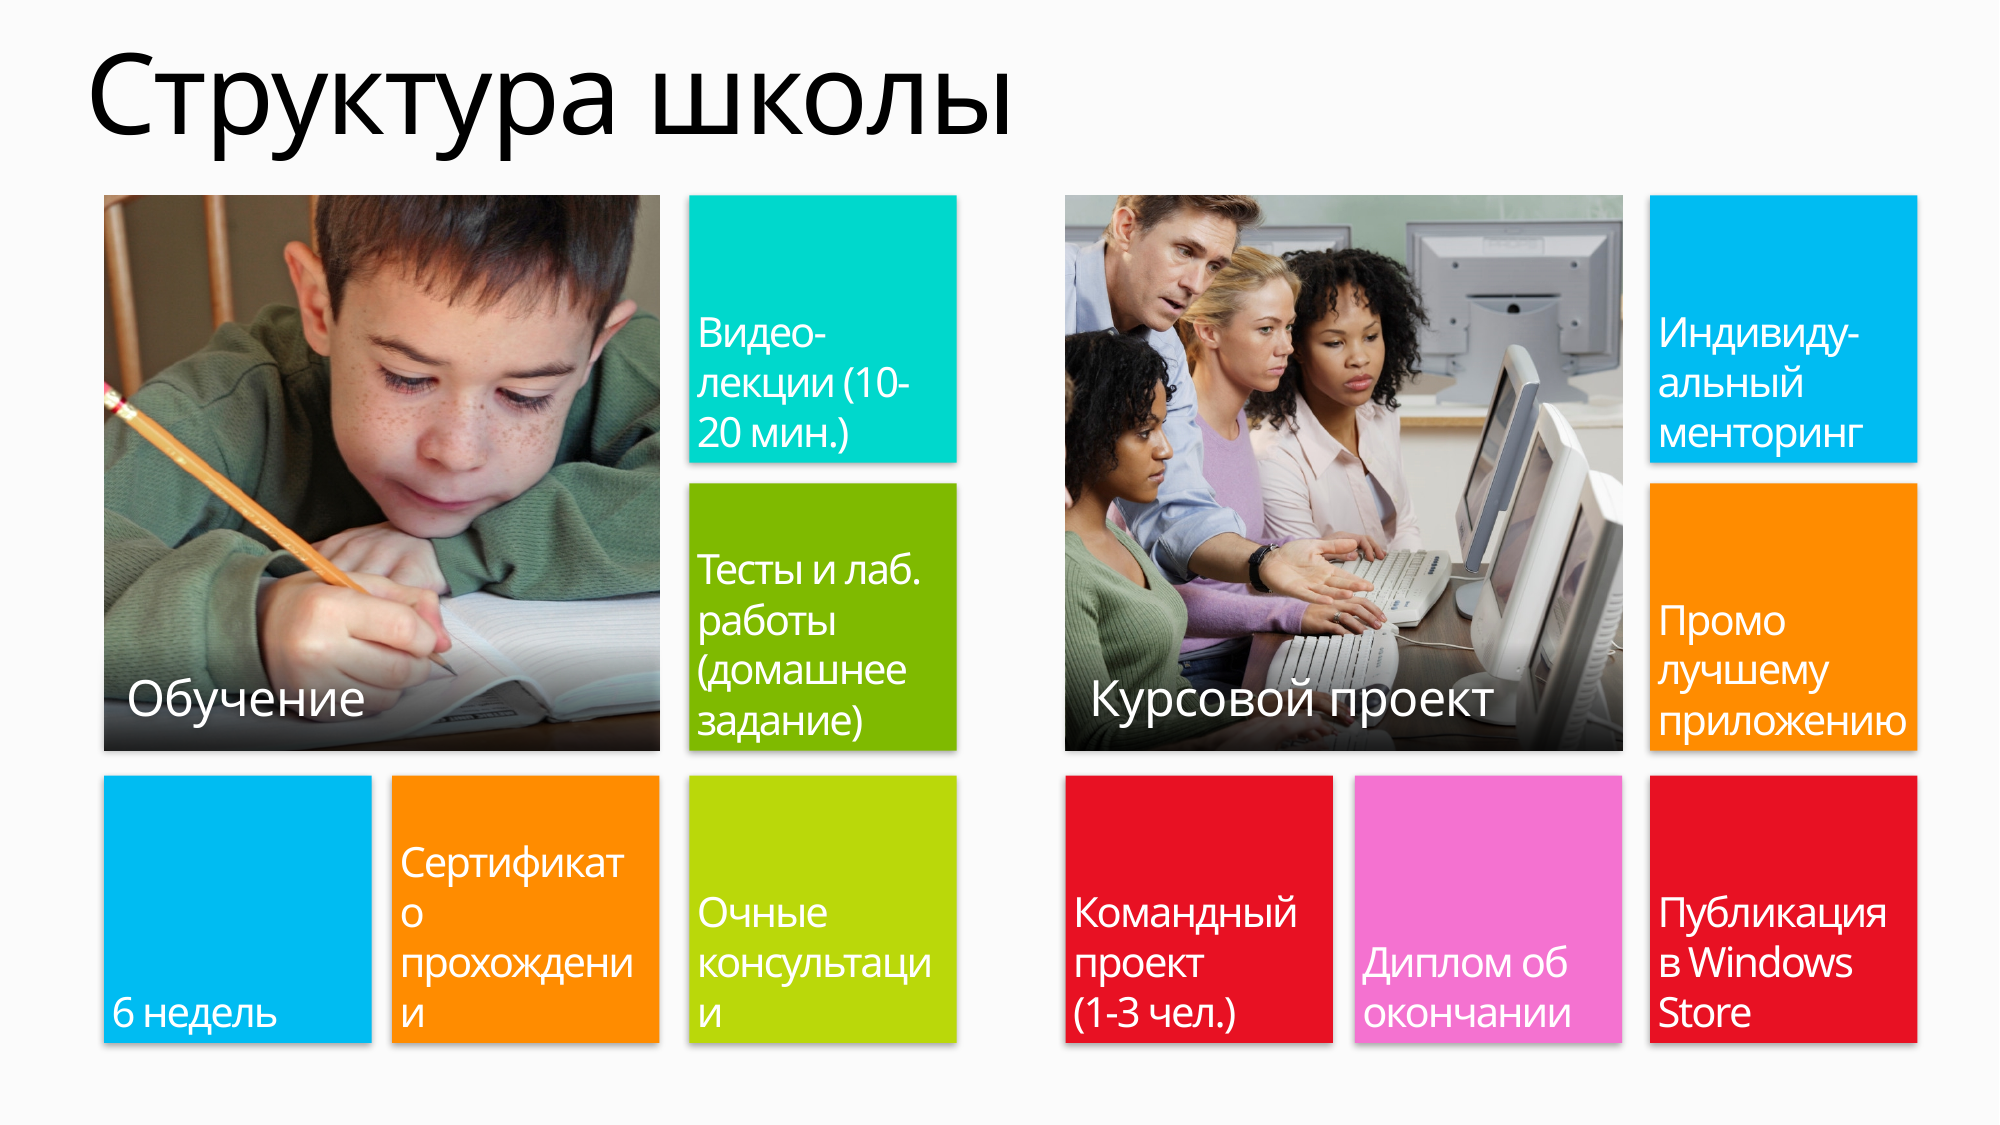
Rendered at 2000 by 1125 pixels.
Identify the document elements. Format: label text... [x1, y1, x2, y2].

text_box Сертификат о прохождении [391, 775, 660, 1044]
title Структура школы [85, 37, 1914, 161]
text_box Видео-лекции (10-20 мин.) [689, 195, 957, 463]
text_box Тесты и лаб. работы (домашнее задание) [689, 483, 957, 751]
text_box 6 недель [103, 775, 372, 1044]
text_box Диплом об окончании [1354, 775, 1623, 1044]
text_box Командный проект (1-3 чел.) [1065, 775, 1334, 1044]
text_box Очные консультации [689, 775, 957, 1044]
picture [103, 195, 660, 751]
text_box Промо лучшему приложению [1649, 483, 1918, 751]
text_box Публикация в Windows Store [1649, 775, 1918, 1044]
picture [1065, 195, 1623, 751]
text_box Индивиду-альный менторинг [1649, 195, 1918, 463]
